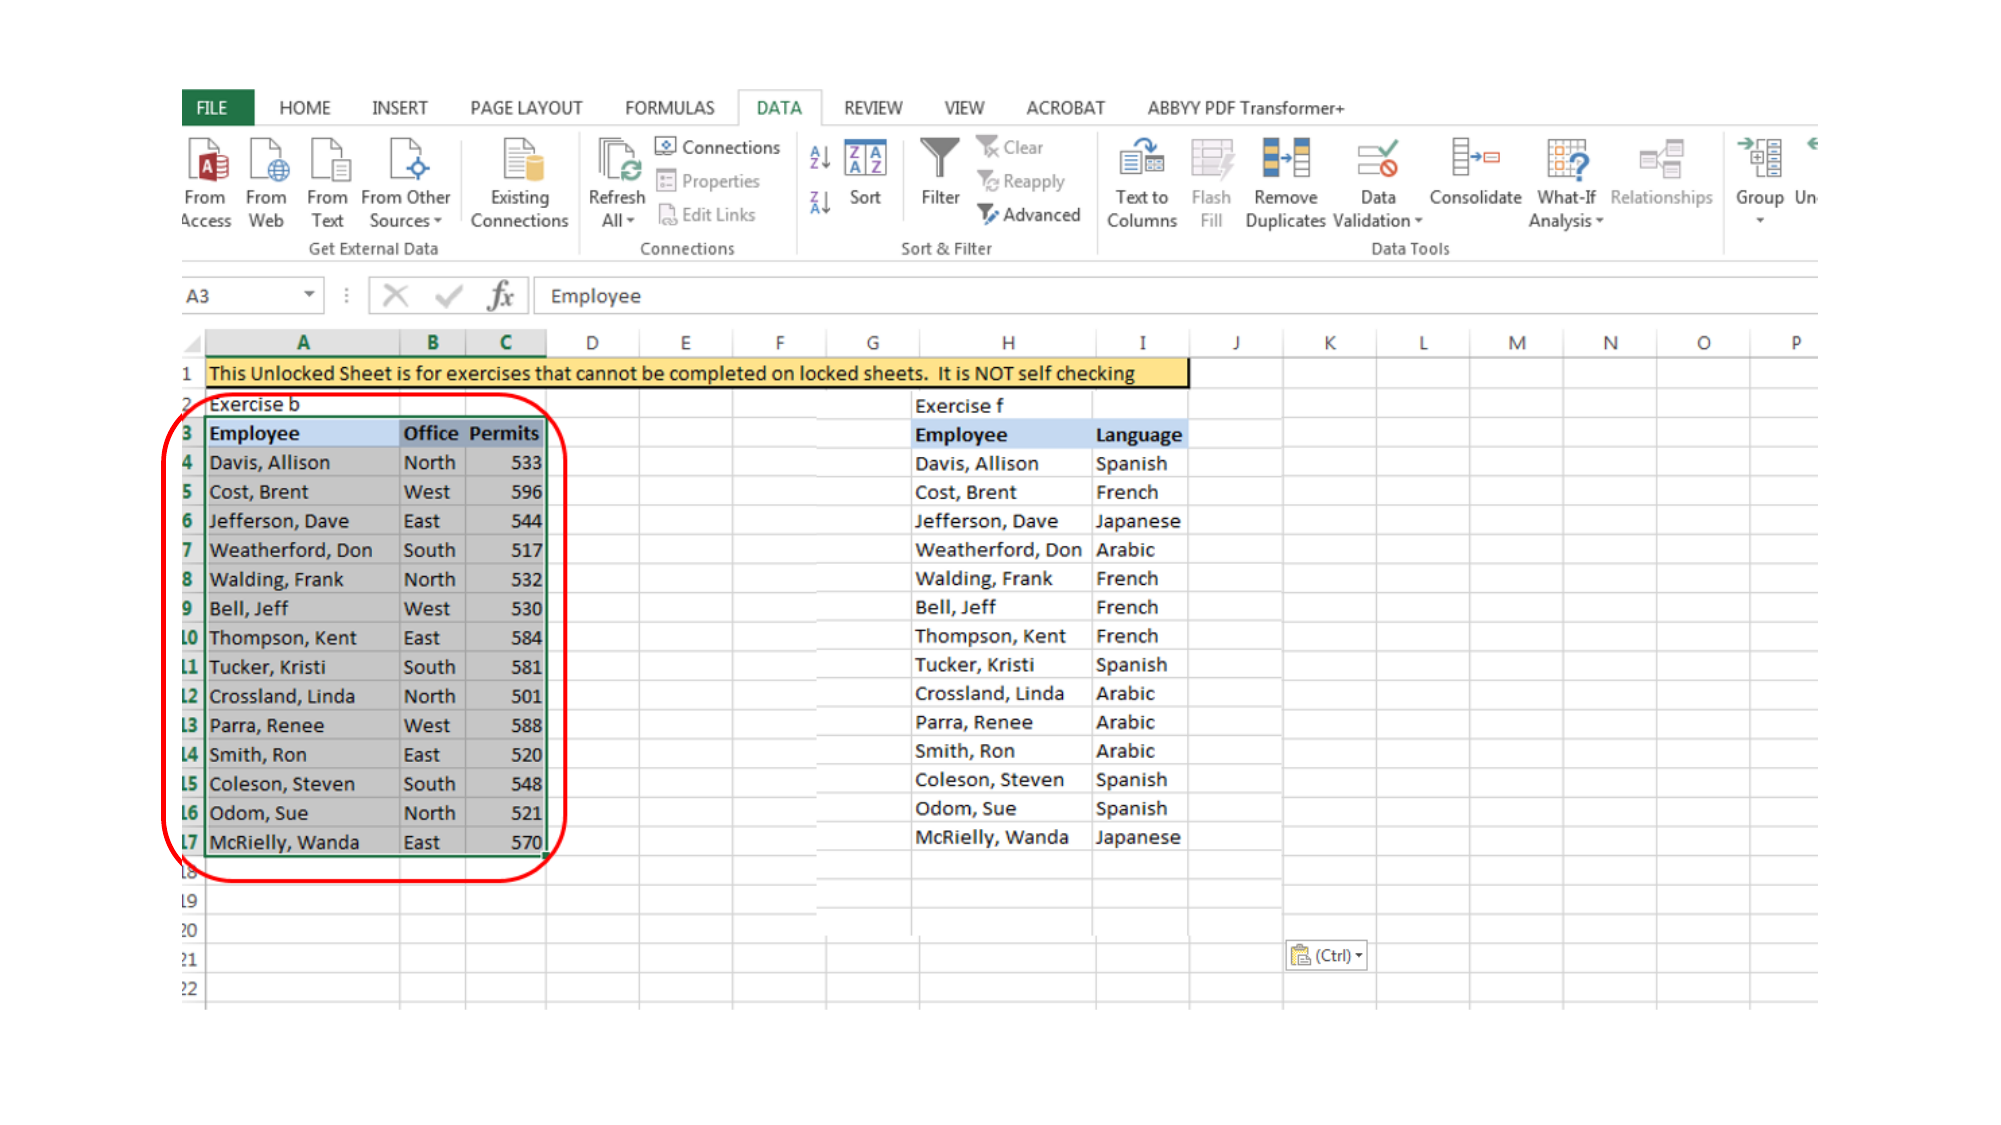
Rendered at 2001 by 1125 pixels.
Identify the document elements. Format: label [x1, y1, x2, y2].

text_box [162, 415, 182, 865]
list [182, 88, 1818, 1014]
